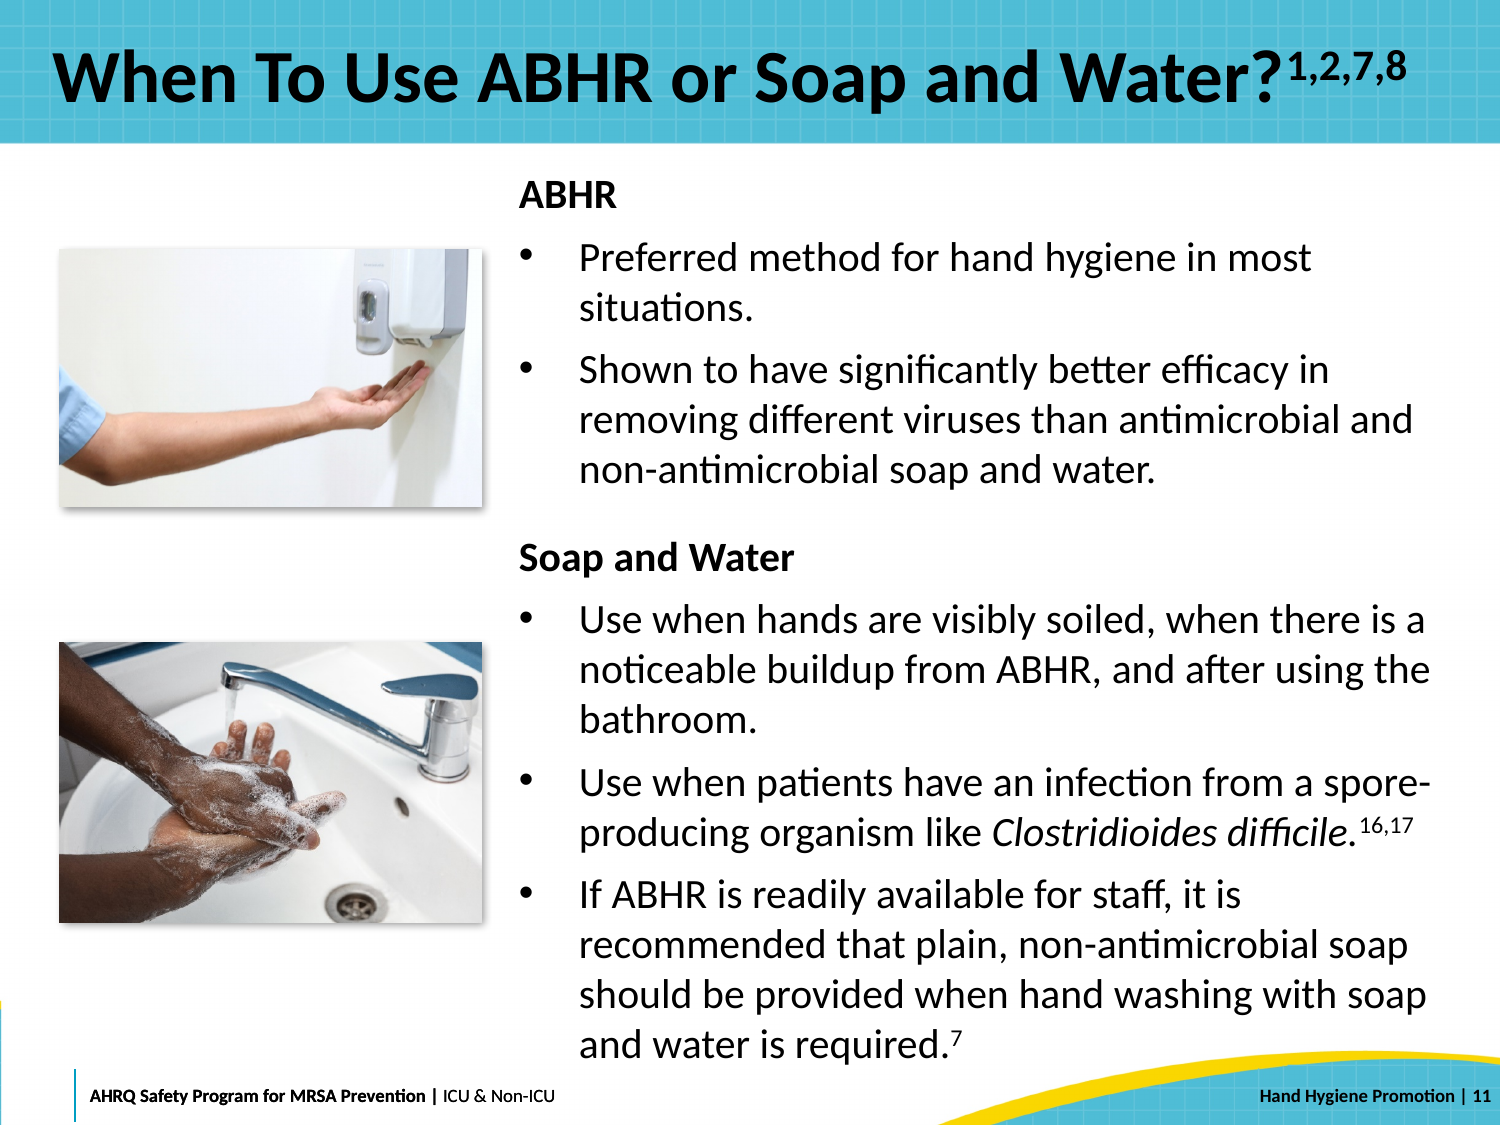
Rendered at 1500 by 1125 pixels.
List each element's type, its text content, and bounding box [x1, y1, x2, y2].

title When To Use ABHR or Soap and Water?1,2,7,8 [37, 0, 1463, 150]
list ABHR Preferred method for hand hygiene in most situations. Shown to have significantly better efficacy in removing different viruses than antimicrobial and non-antimicrobial soap and water. Soap and Water Use when hands are visibly soiled, when there is a noticeable buildup from ABHR, and after using the bathroom. Use when patients have an infection from a spore-producing organism like Clostridioides difficile.16,17 If ABHR is readily available for staff, it is recommended that plain, non-antimicrobial soap should be provided when hand washing with soap and water is required.7 [503, 159, 1447, 1125]
picture [0, 0, 1500, 1125]
slide_number | 11 [1455, 1065, 1500, 1125]
